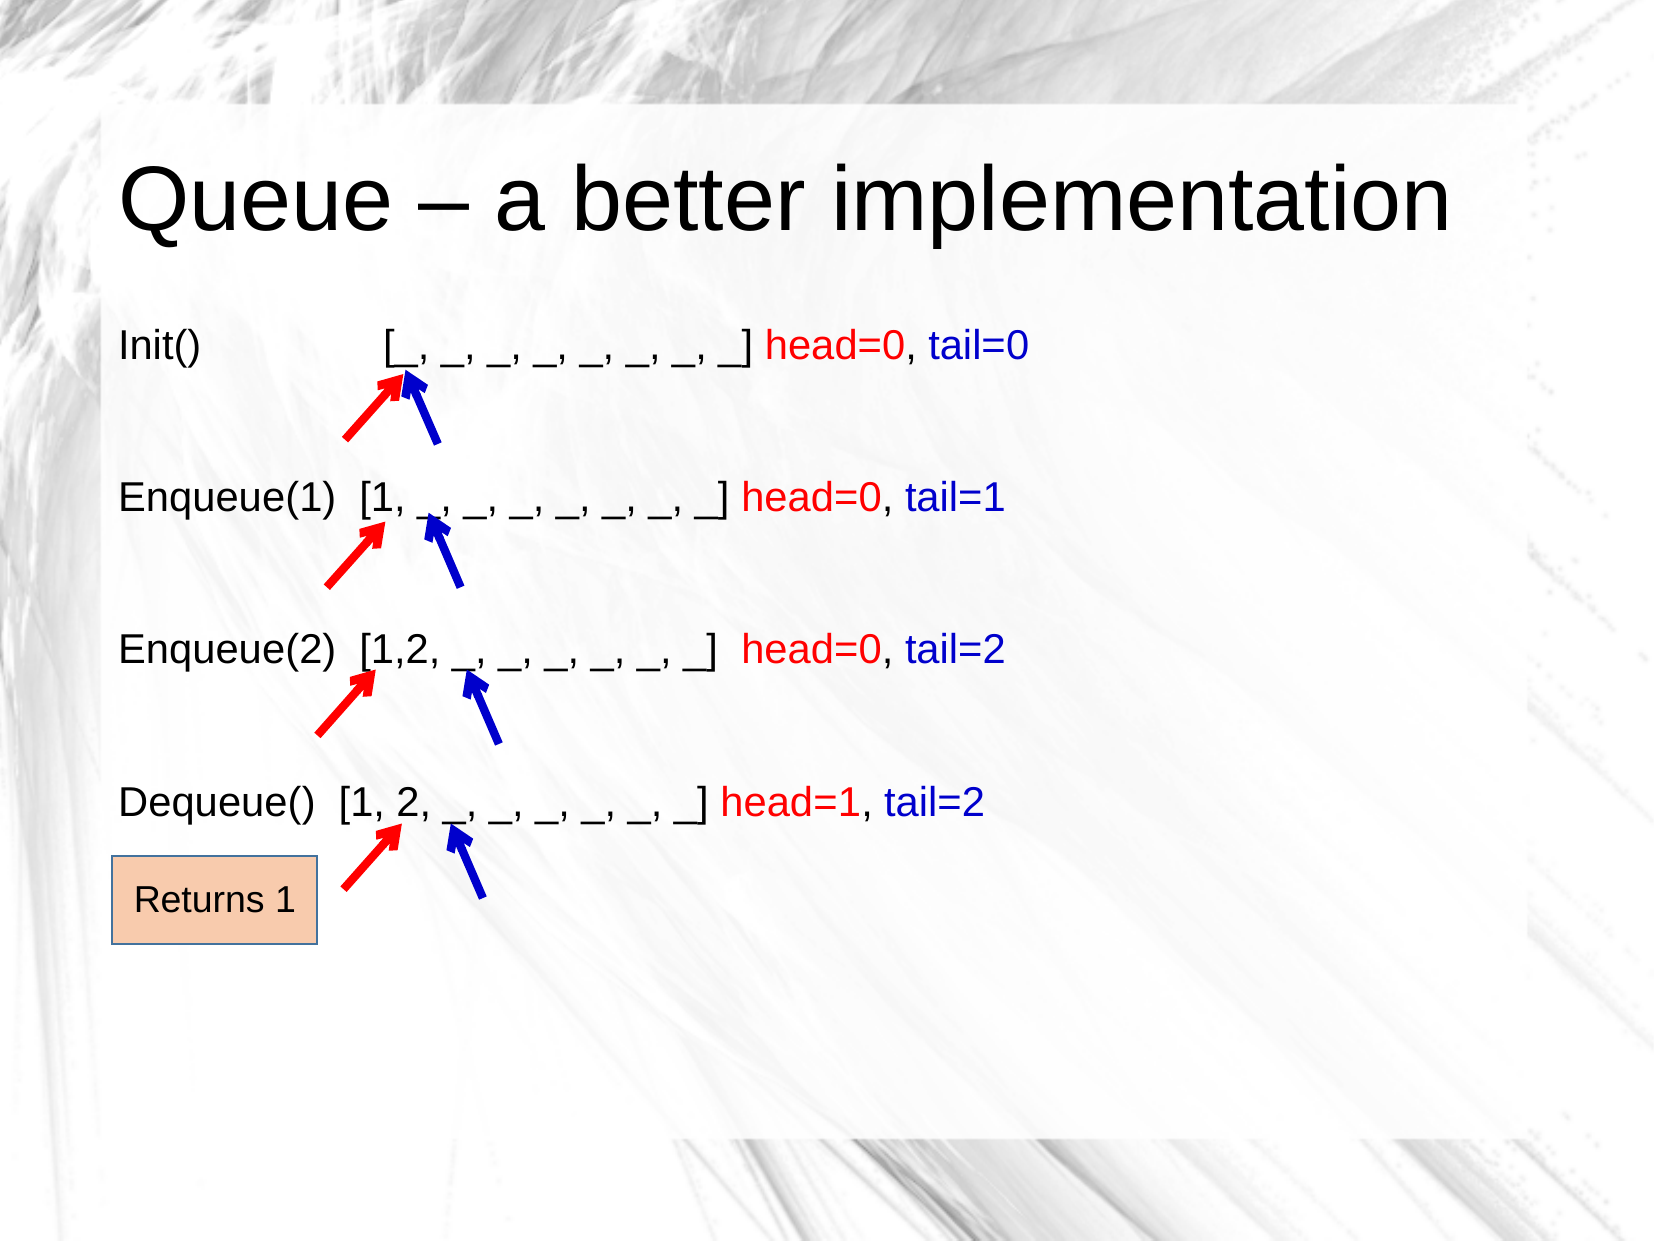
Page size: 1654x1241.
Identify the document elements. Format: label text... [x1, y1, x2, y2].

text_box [326, 521, 386, 588]
picture [0, 0, 1654, 1241]
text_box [317, 669, 376, 736]
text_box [428, 512, 461, 588]
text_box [450, 823, 483, 899]
list Init() [_, _, _, _, _, _, _, _] head=0, tail=0 Enqueue(1) [1, _, _, _, _, _, _, _] head=0, tail=1 Enqueue(2) [1,2, _, _, _, _, _, _] head=0, tail=2 Dequeue() [1, 2, _, _, _, _, _, _] head=1, tail=2 [118, 319, 1571, 1109]
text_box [344, 374, 404, 440]
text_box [405, 369, 438, 445]
text_box Returns 1 [111, 856, 318, 945]
title Queue – a better implementation [118, 112, 1506, 281]
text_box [466, 669, 499, 745]
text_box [343, 823, 402, 890]
